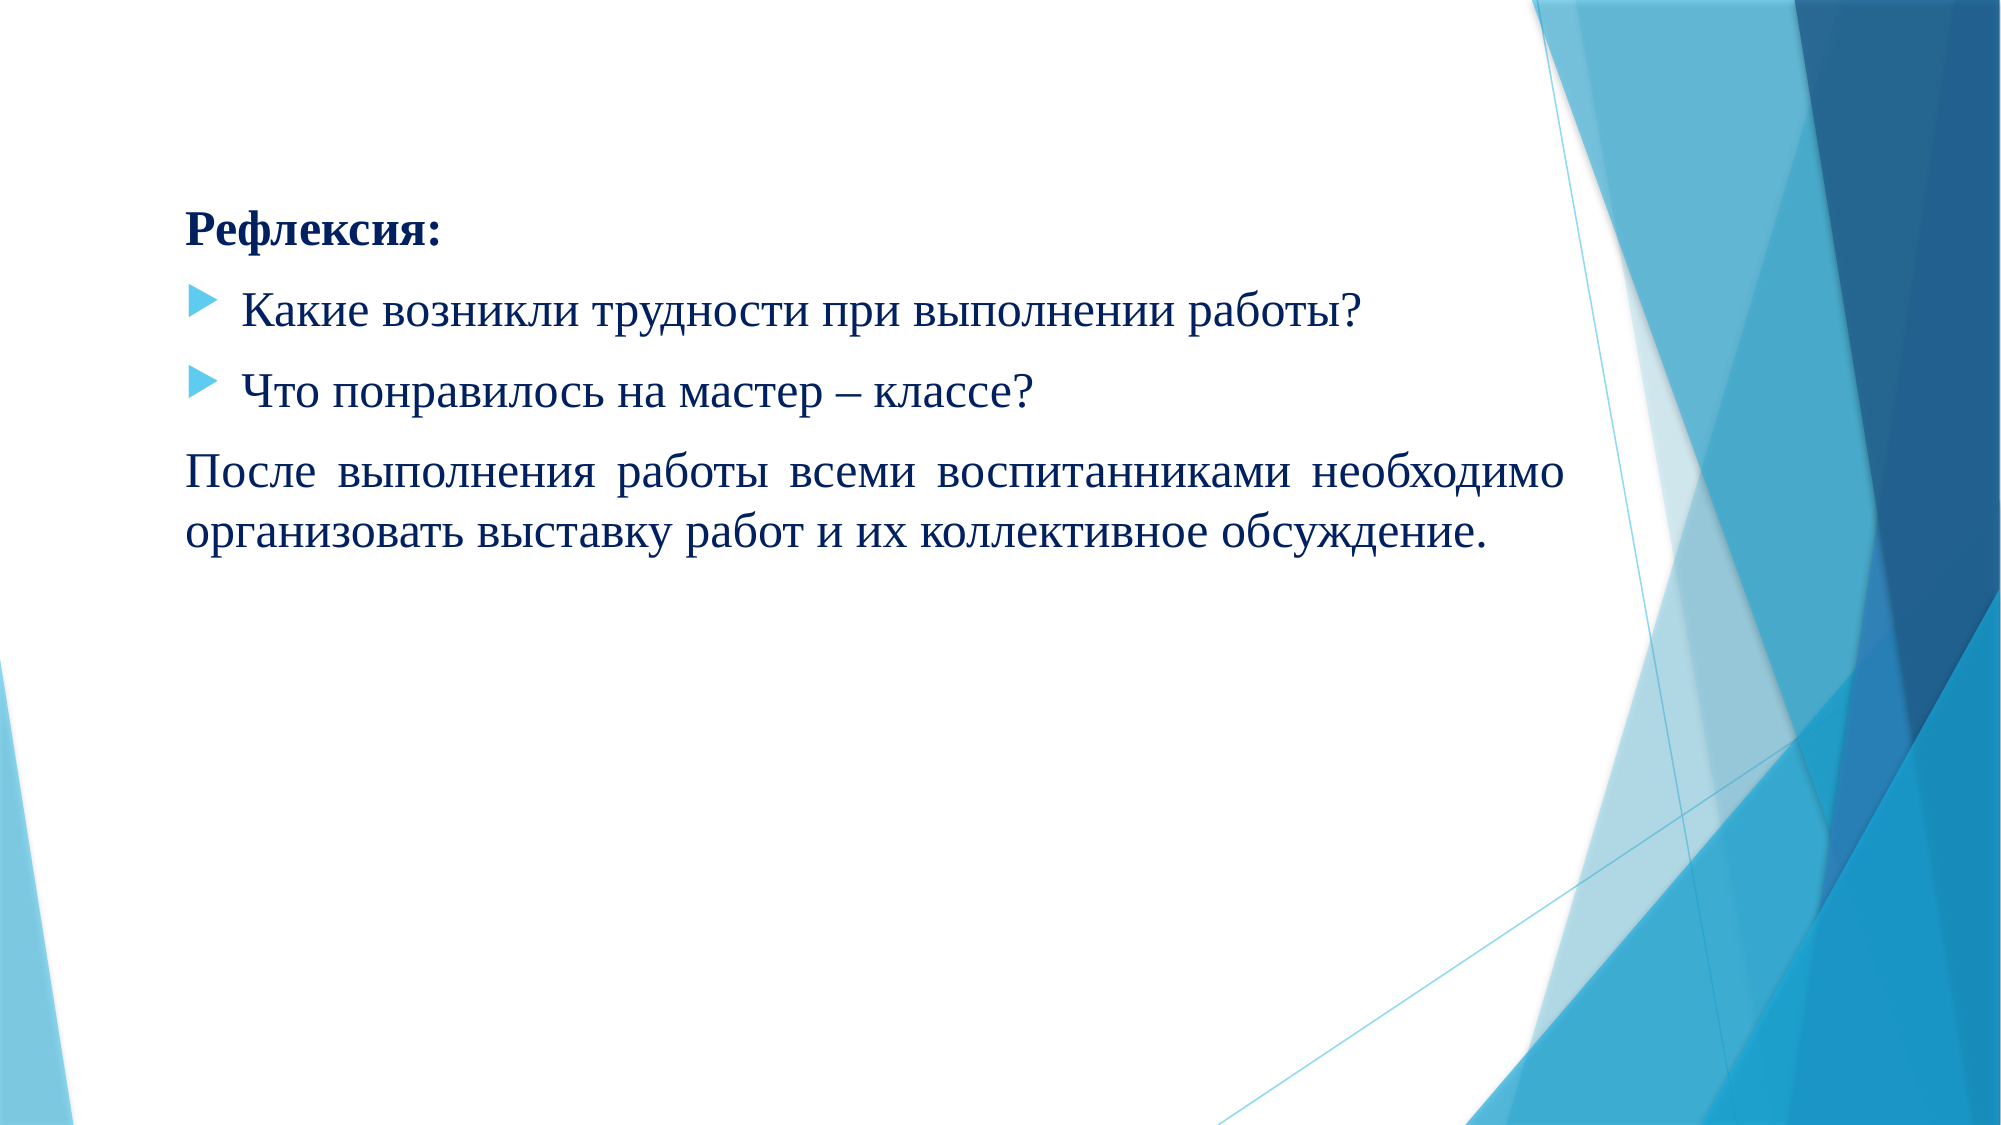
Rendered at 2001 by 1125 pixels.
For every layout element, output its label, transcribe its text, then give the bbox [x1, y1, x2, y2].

list Рефлексия: Какие возникли трудности при выполнении работы? Что понравилось на мастер – классе? После выполнения работы всеми воспитанниками необходимо организовать выставку работ и их коллективное обсуждение. [170, 187, 1581, 1023]
